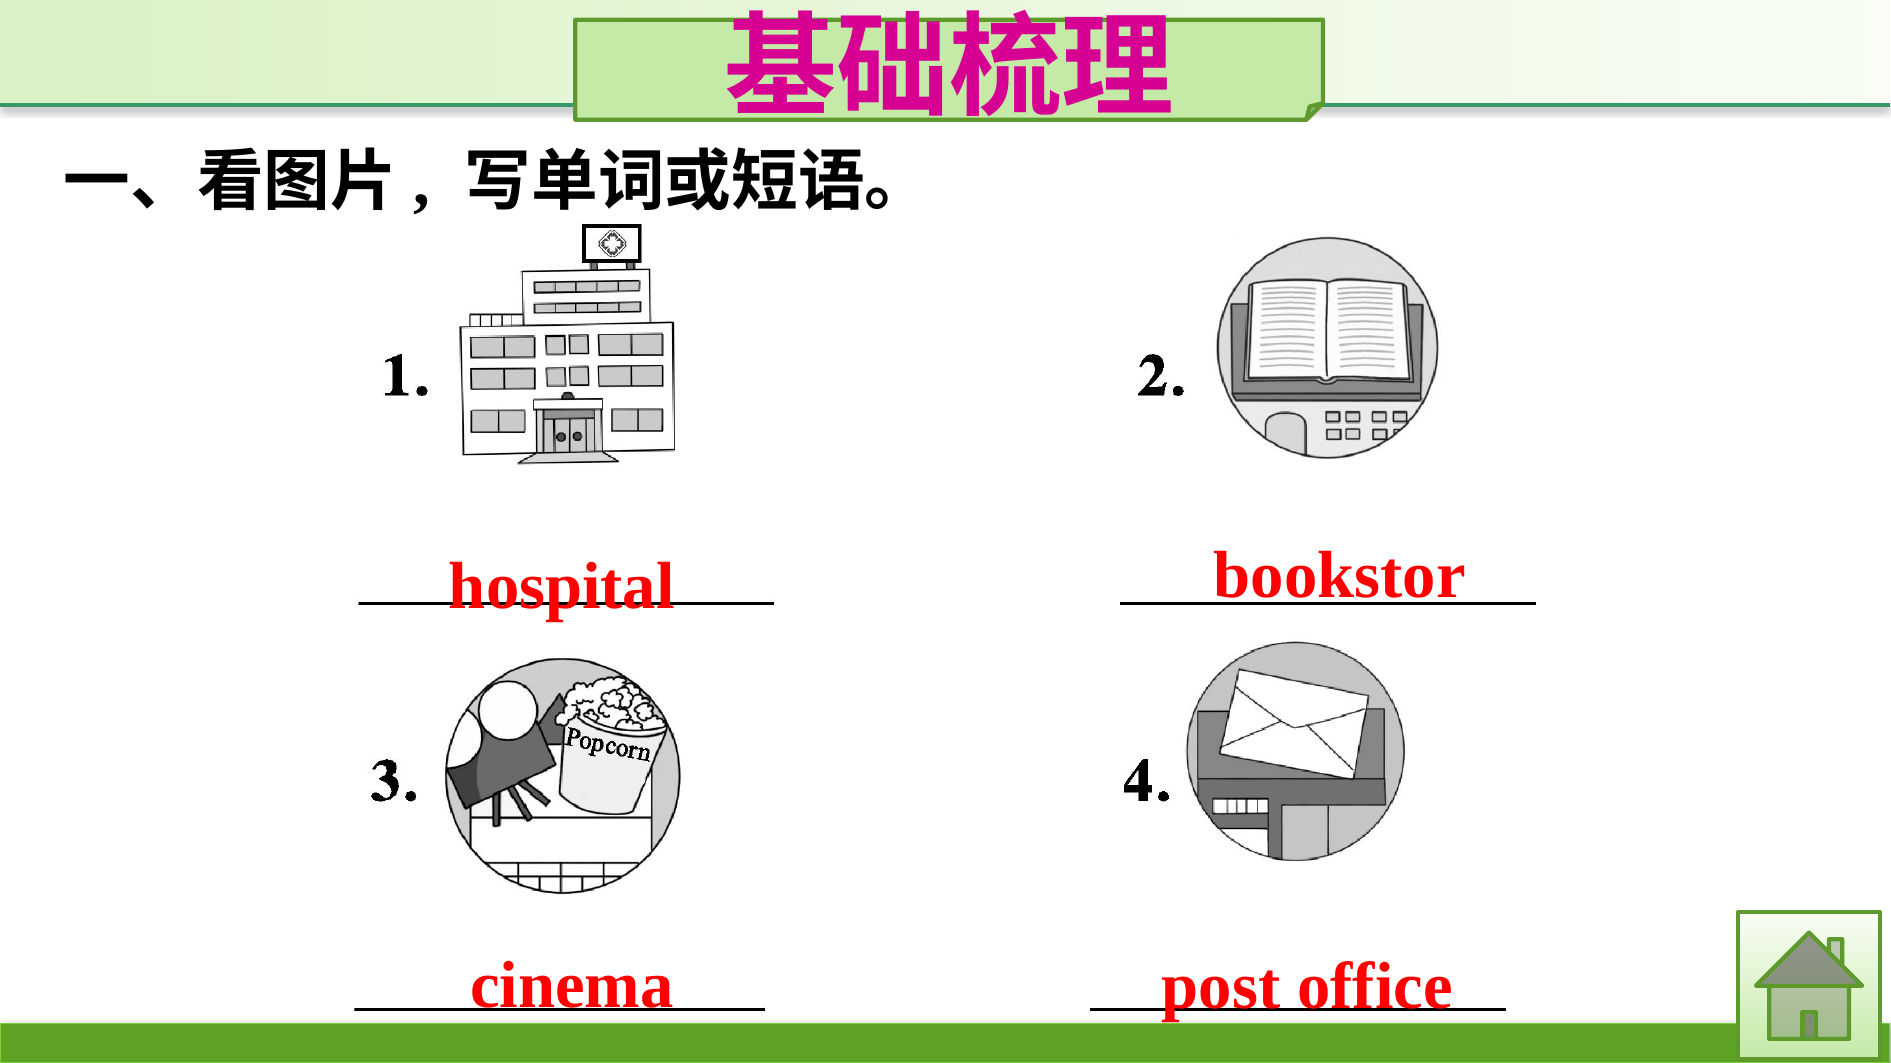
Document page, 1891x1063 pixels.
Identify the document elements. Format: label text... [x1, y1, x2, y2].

text_box 基础梳理 [573, 17, 1326, 113]
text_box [59, 114, 1572, 1014]
text_box cinema [455, 1021, 689, 1029]
text_box post office [1147, 1021, 1469, 1030]
